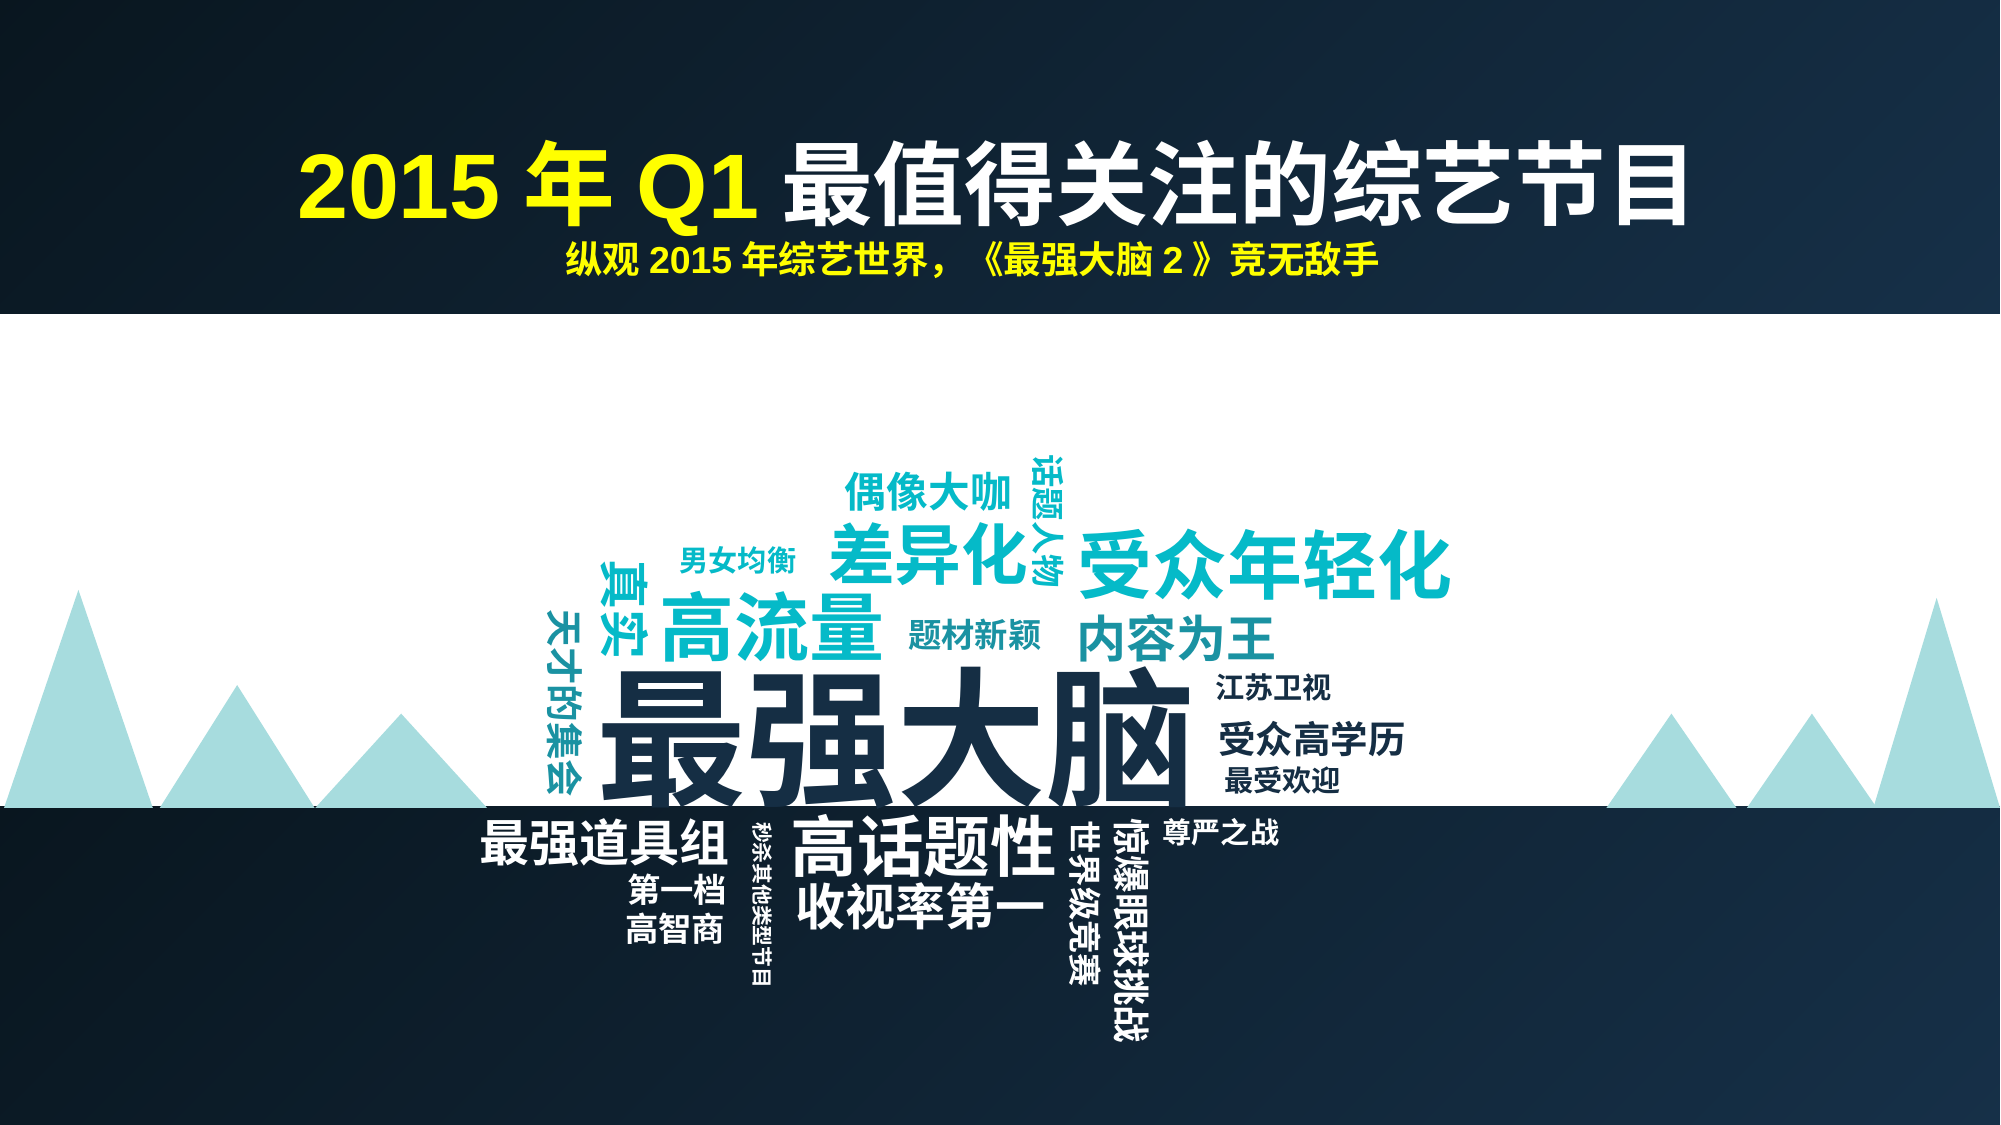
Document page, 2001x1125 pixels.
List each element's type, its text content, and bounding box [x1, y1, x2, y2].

text_box [157, 683, 315, 809]
text_box [312, 712, 462, 809]
text_box 纵观2015年综艺世界，《最强大脑2》竞无敌手 [550, 228, 1395, 289]
text_box [1745, 711, 1874, 809]
text_box [0, 806, 2000, 1125]
text_box [0, 0, 2000, 314]
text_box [462, 438, 1470, 1090]
text_box [1604, 711, 1739, 809]
text_box [2, 586, 155, 810]
text_box 2015年Q1最值得关注的综艺节目 [282, 120, 1714, 245]
text_box [1871, 594, 2000, 809]
